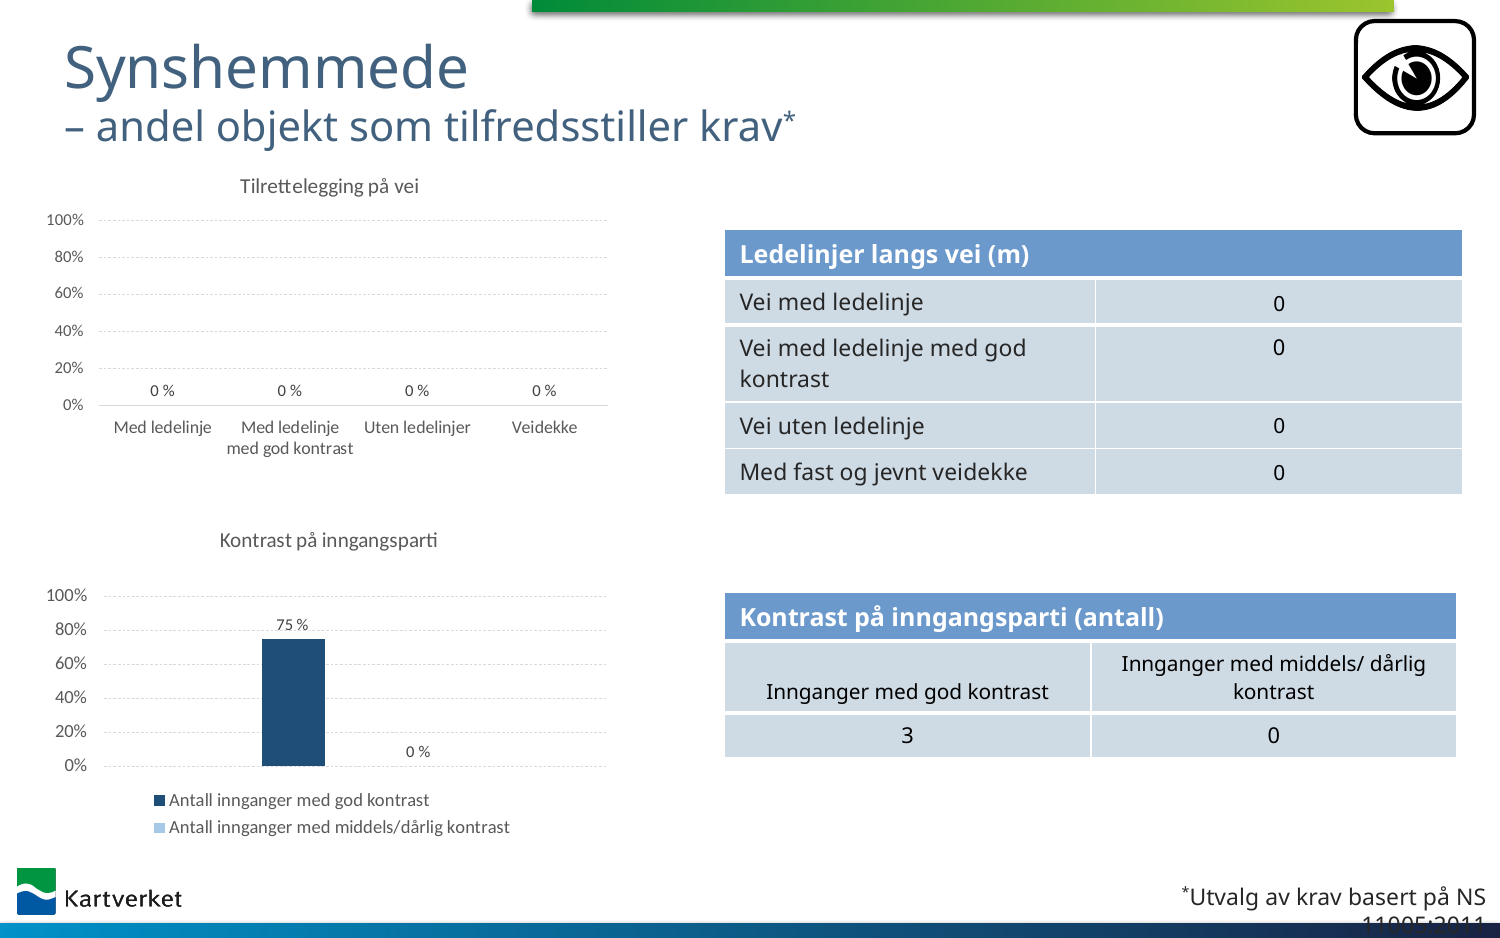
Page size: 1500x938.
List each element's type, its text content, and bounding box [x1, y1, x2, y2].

table_header Ledelinjer langs vei (m) [725, 230, 1462, 276]
table_cell Innganger med god kontrast [725, 643, 1090, 711]
table_cell 0 [1096, 449, 1462, 494]
table_cell 3 [725, 715, 1090, 757]
table_cell Vei med ledelinje [725, 280, 1095, 323]
table_header Kontrast på inngangsparti (antall) [725, 593, 1456, 639]
table_cell Vei med ledelinje med god kontrast [725, 327, 1095, 401]
table_cell Vei uten ledelinje [725, 403, 1095, 448]
table_cell 0 [1096, 403, 1462, 448]
table_cell 0 [1092, 715, 1456, 757]
text_box *Utvalg av krav basert på NS 11005:2011 [1068, 873, 1500, 938]
picture [41, 166, 618, 492]
picture [41, 520, 617, 846]
table_cell Innganger med middels/ dårlig kontrast [1092, 643, 1456, 711]
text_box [1355, 20, 1475, 134]
table_cell 0 [1096, 327, 1462, 401]
table_cell 0 [1096, 280, 1462, 323]
table_cell Med fast og jevnt veidekke [725, 449, 1095, 494]
text_box Synshemmede – andel objekt som tilfredsstiller krav* [49, 24, 1431, 158]
